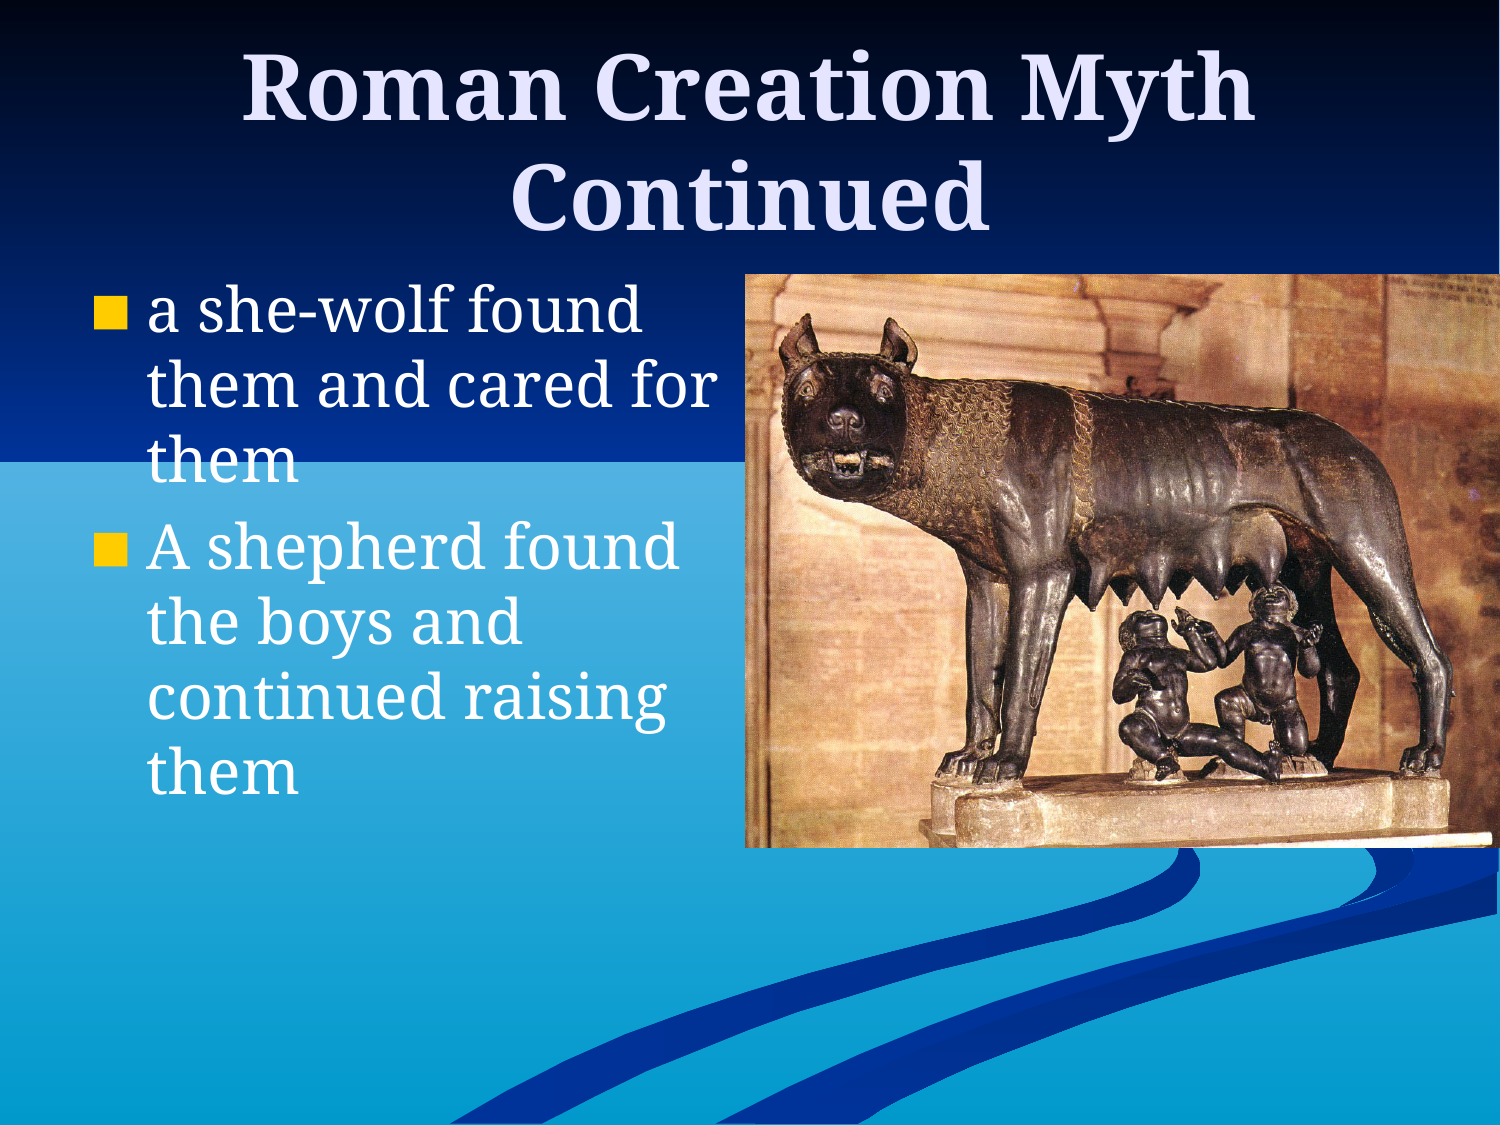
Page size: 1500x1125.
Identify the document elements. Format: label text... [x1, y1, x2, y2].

list a she-wolf found them and cared for them A shepherd found the boys and continued raising them [75, 262, 738, 1005]
title Roman Creation Myth Continued [75, 45, 1425, 233]
picture [738, 989, 749, 993]
picture [745, 274, 1500, 848]
